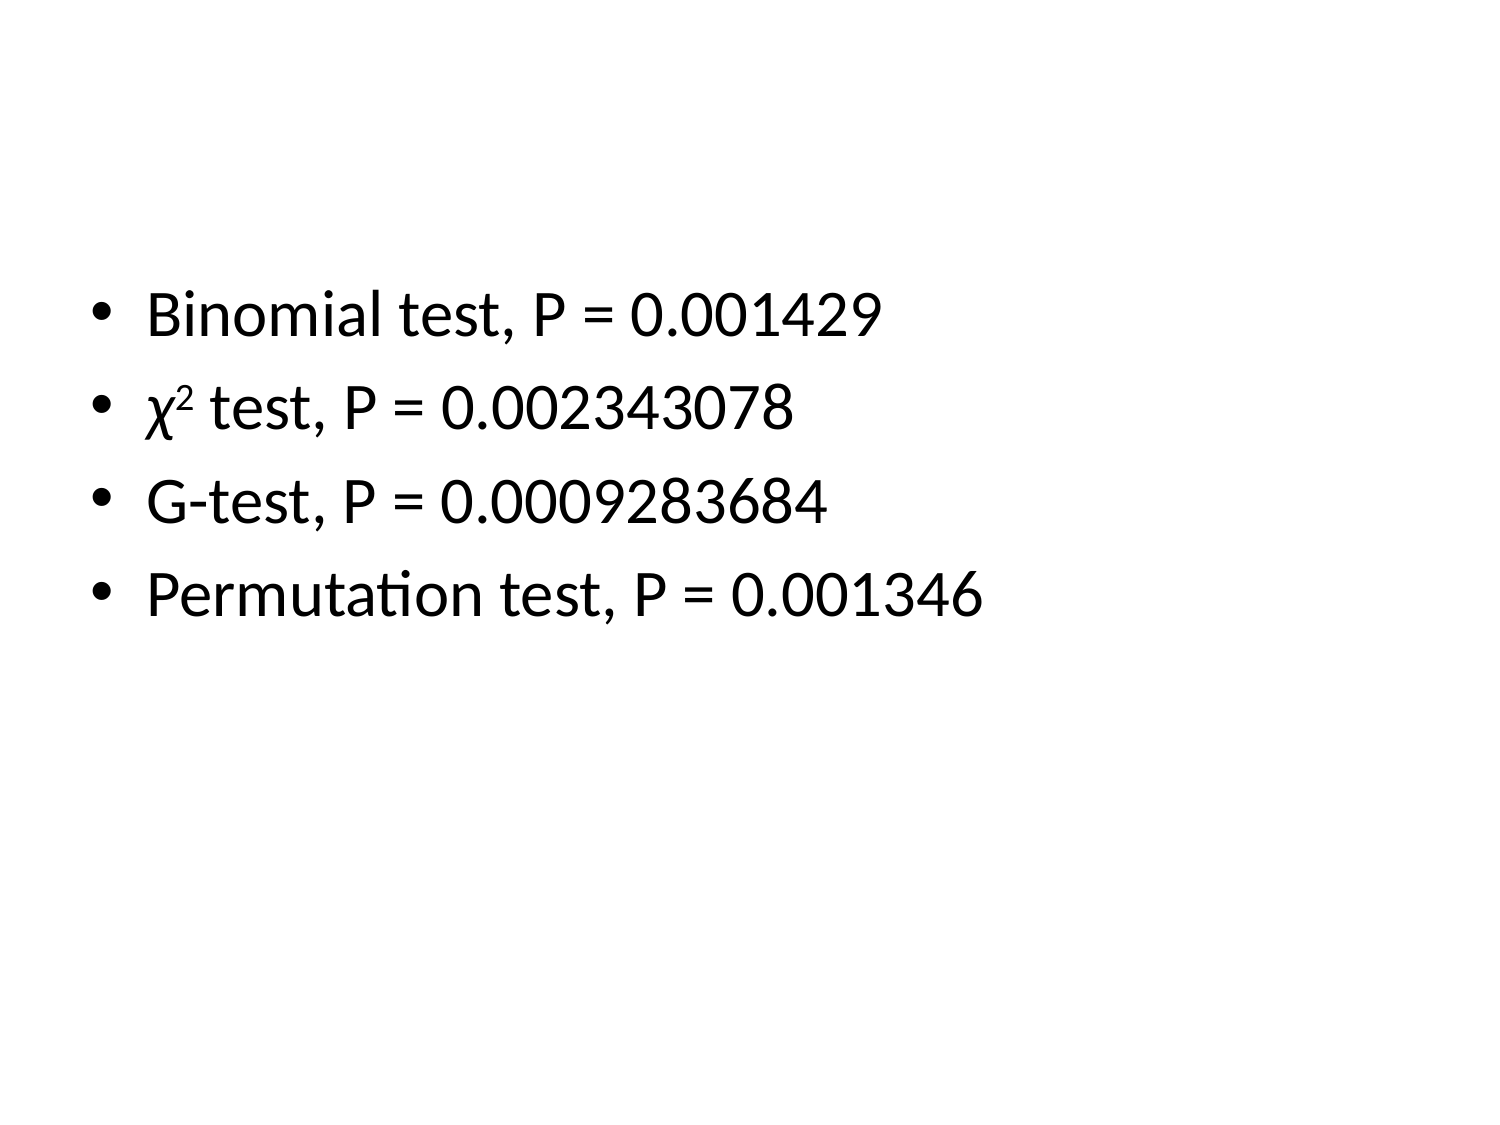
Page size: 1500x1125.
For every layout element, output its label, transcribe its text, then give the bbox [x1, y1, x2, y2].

list Binomial test, P = 0.001429 χ2 test, P = 0.002343078 G-test, P = 0.0009283684 Permutation test, P = 0.001346 [75, 262, 1425, 1005]
